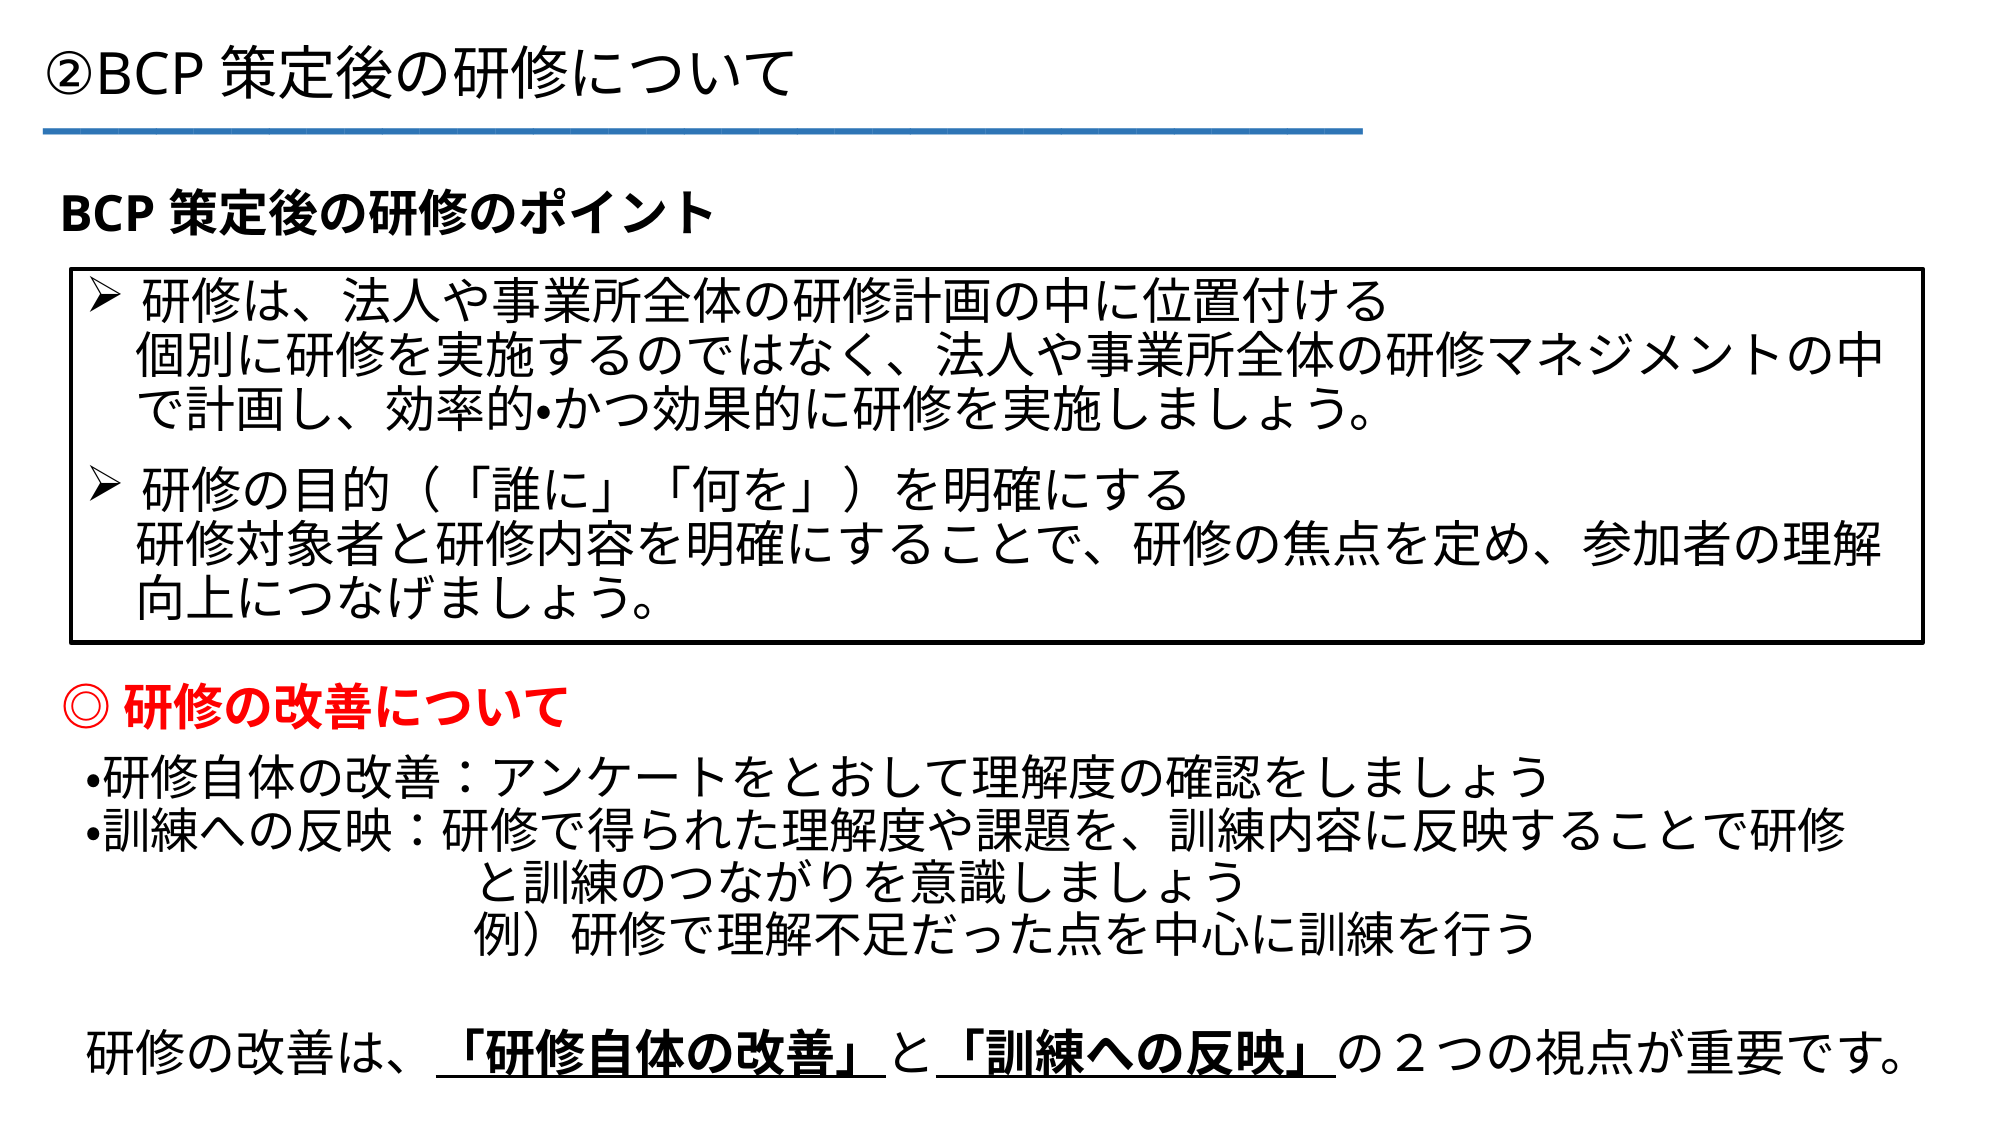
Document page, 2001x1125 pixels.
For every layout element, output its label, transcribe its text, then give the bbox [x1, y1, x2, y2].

text_box 研修の改善は、「研修自体の改善」と「訓練への反映」の２つの視点が重要です。 [70, 1020, 1923, 1100]
text_box ②BCP策定後の研修について [28, 36, 1923, 131]
text_box BCP策定後の研修のポイント [44, 180, 1939, 253]
text_box ・研修自体の改善：アンケートをとおして理解度の確認をしましょう ・訓練への反映：研修で得られた理解度や課題を、訓練内容に反映することで研修 と訓練のつながりを意識しましょう 例）研修で理解不足だった点を中心に訓練を行う [70, 746, 1960, 989]
text_box ◎研修の改善について [47, 674, 1942, 747]
text_box ___________________________________ [28, 17, 1960, 164]
text_box 研修は、法人や事業所全体の研修計画の中に位置付ける 個別に研修を実施するのではなく、法人や事業所全体の研修マネジメントの中 で計画し、効率的・かつ効果的に研修を実施しましょう。 研修の目的（「誰に」「何を」）を明確にする 研修対象者と研修内容を明確にすることで、研修の焦点を定め、参加者の理解 向上につなげましょう。 [70, 269, 1923, 643]
